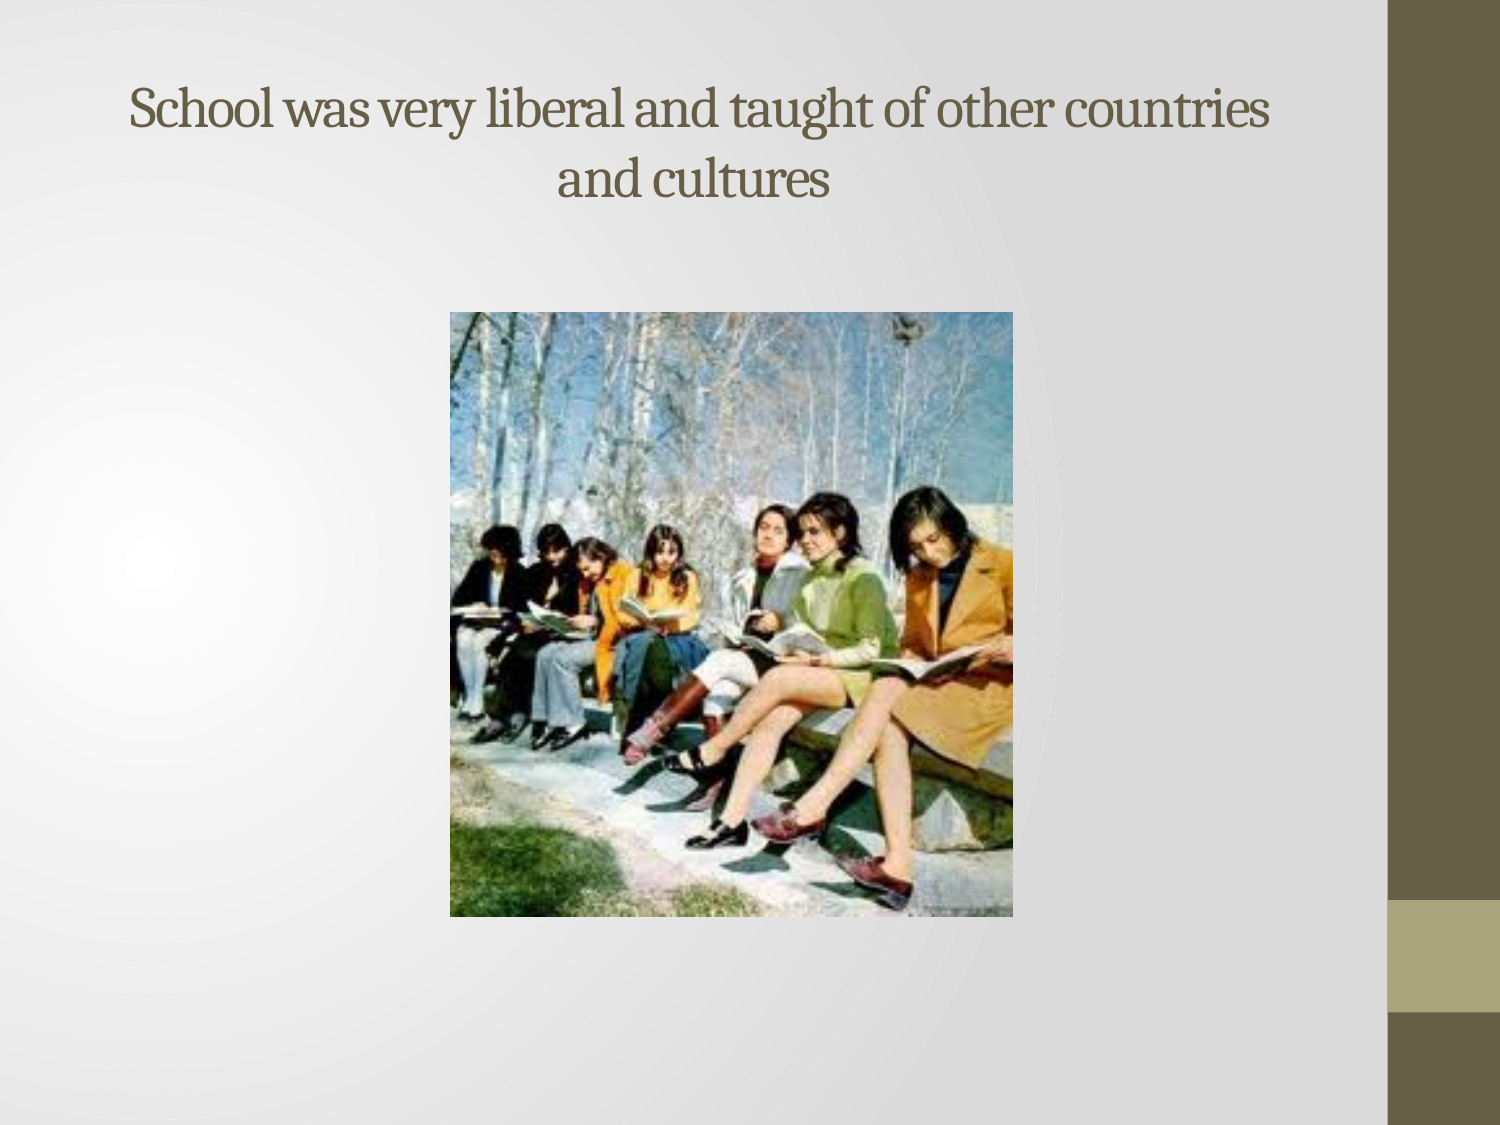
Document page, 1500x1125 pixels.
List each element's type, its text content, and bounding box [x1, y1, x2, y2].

title School was very liberal and taught of other countries and cultures [75, 45, 1325, 233]
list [449, 311, 1013, 917]
